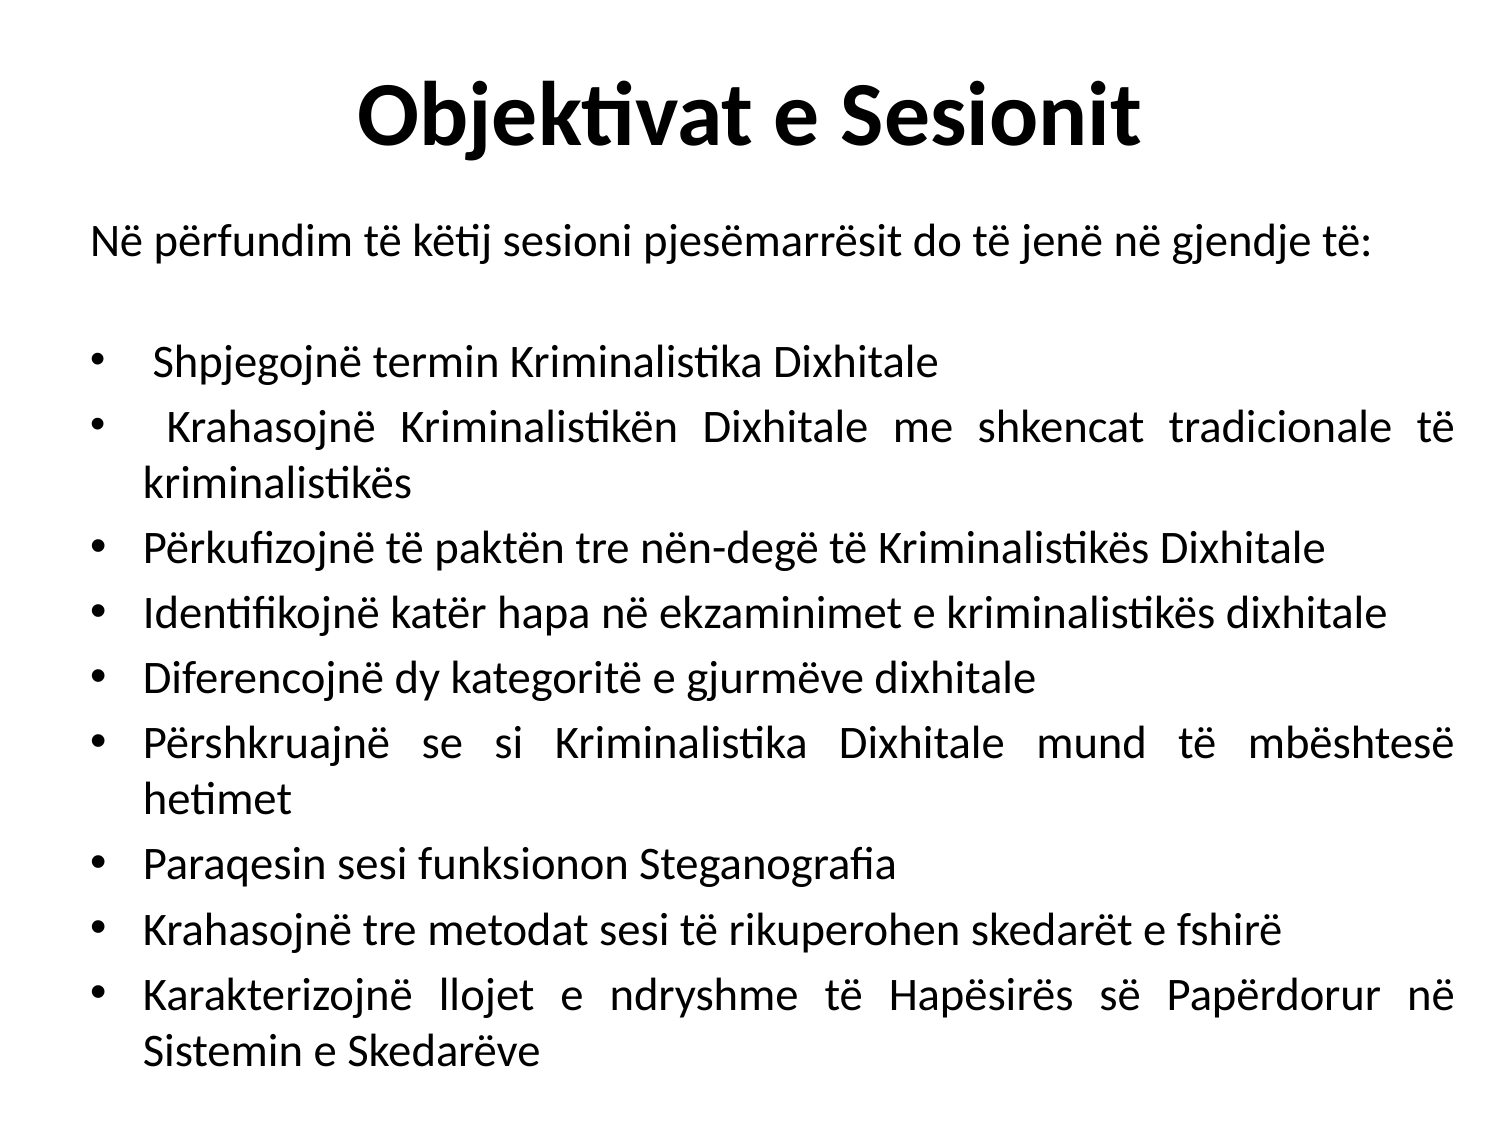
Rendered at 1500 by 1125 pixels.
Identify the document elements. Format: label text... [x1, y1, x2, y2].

list Në përfundim të këtij sesioni pjesëmarrësit do të jenë në gjendje të: Shpjegojnë termin Kriminalistika Dixhitale Krahasojnë Kriminalistikën Dixhitale me shkencat tradicionale të kriminalistikës Përkufizojnë të paktën tre nën-degë të Kriminalistikës Dixhitale Identifikojnë katër hapa në ekzaminimet e kriminalistikës dixhitale Diferencojnë dy kategoritë e gjurmëve dixhitale Përshkruajnë se si Kriminalistika Dixhitale mund të mbështesë hetimet Paraqesin sesi funksionon Steganografia Krahasojnë tre metodat sesi të rikuperohen skedarët e fshirë Karakterizojnë llojet e ndryshme të Hapësirës së Papërdorur në Sistemin e Skedarëve [75, 202, 1472, 1096]
title Objektivat e Sesionit [75, 45, 1425, 172]
